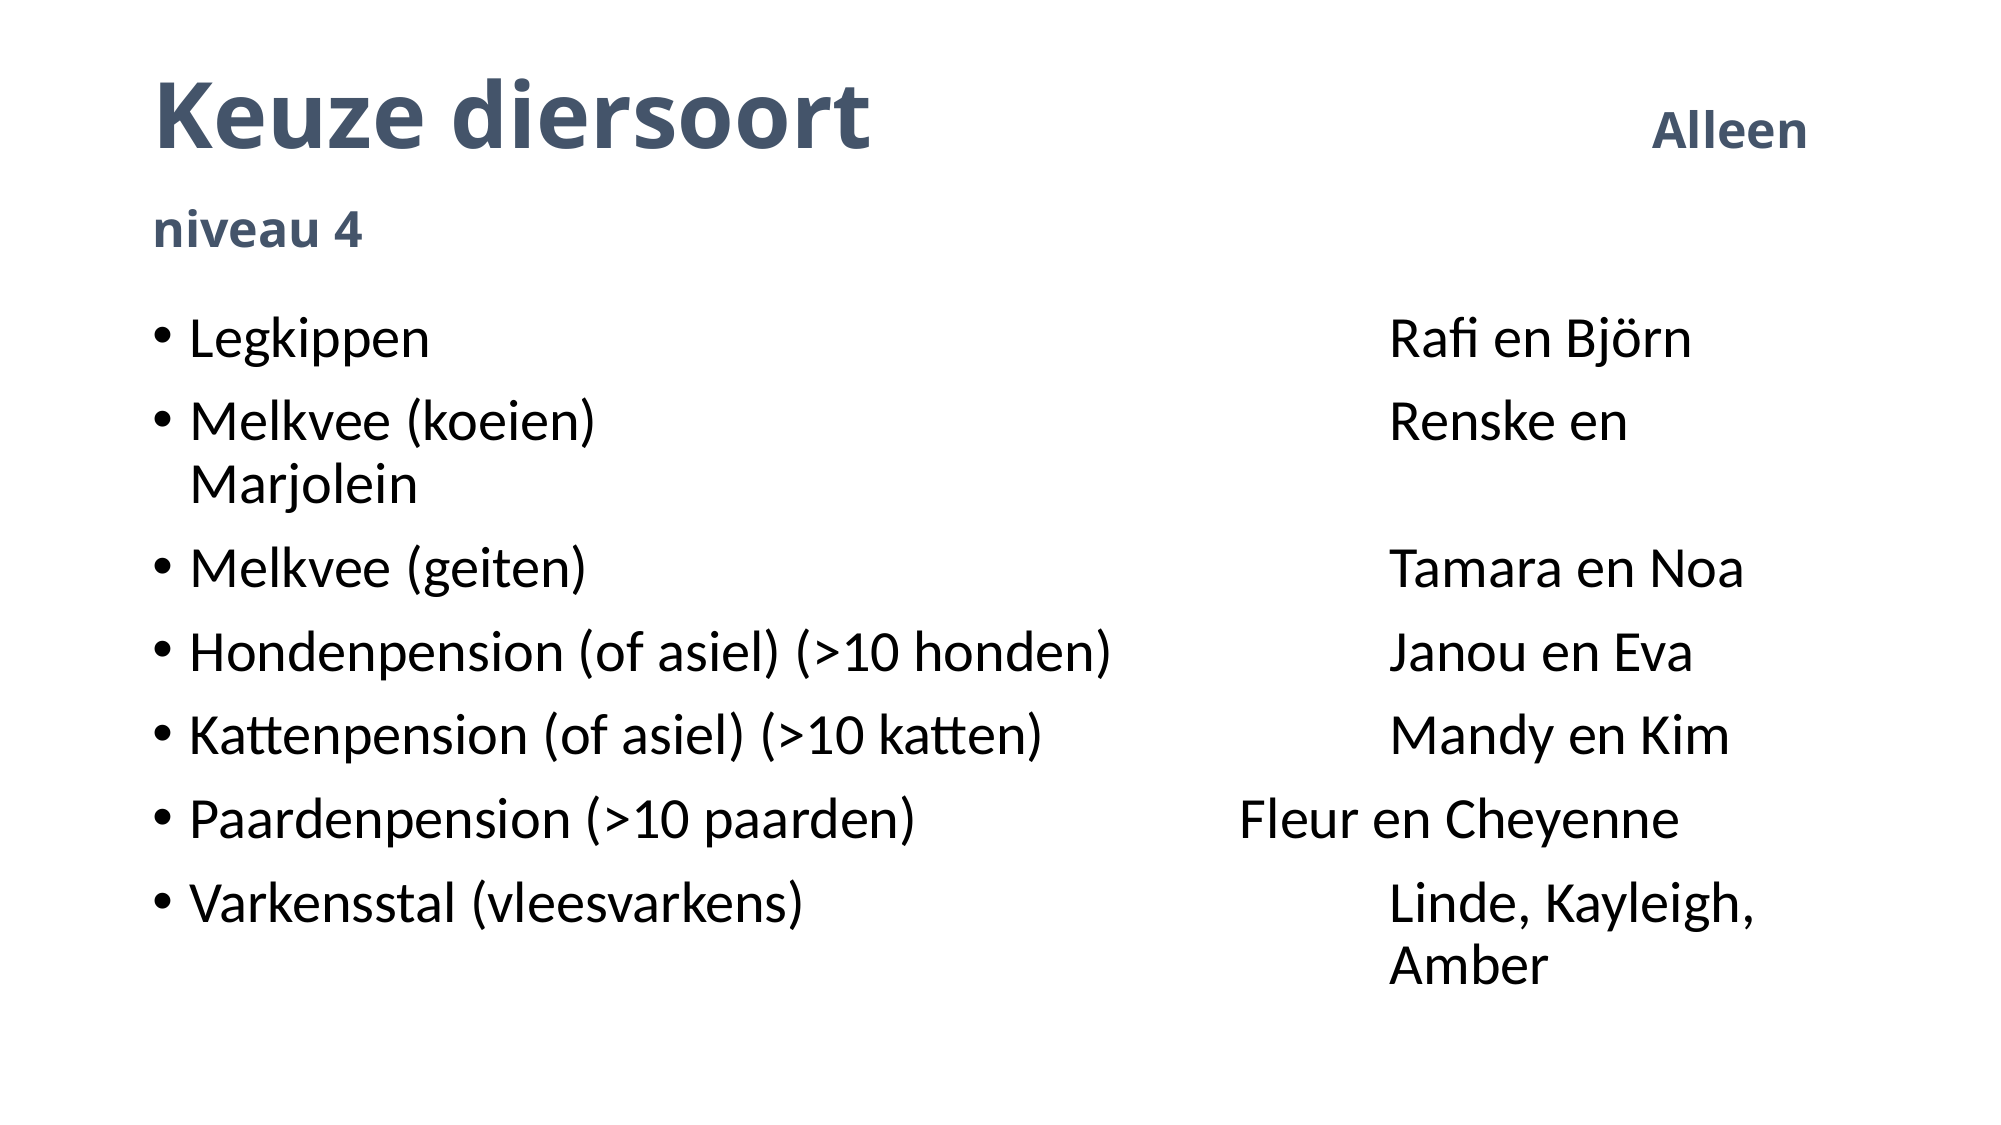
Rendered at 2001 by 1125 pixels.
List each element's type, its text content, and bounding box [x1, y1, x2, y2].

list Legkippen Rafi en Björn Melkvee (koeien) Renske en Marjolein Melkvee (geiten) Tamara en Noa Hondenpension (of asiel) (>10 honden) Janou en Eva Kattenpension (of asiel) (>10 katten) Mandy en Kim Paardenpension (>10 paarden) Fleur en Cheyenne Varkensstal (vleesvarkens) Linde, Kayleigh, Amber [137, 299, 1863, 1014]
title Keuze diersoort Alleen niveau 4 [137, 59, 1863, 278]
